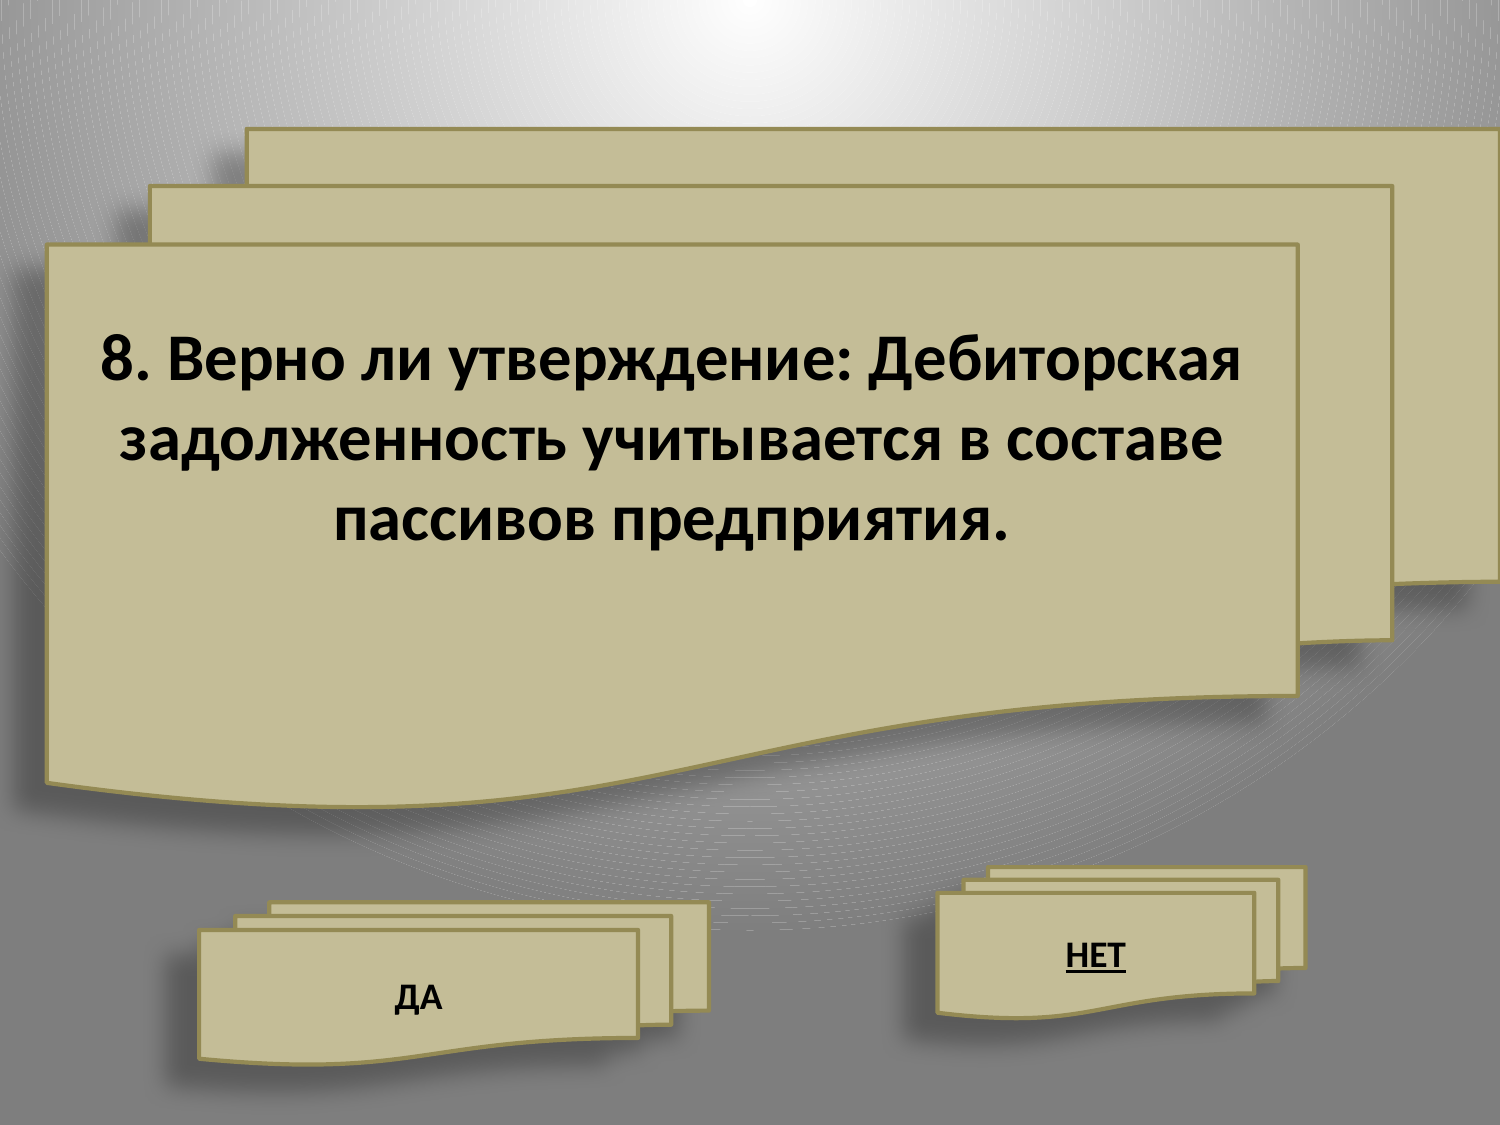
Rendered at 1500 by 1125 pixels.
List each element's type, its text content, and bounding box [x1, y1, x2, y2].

text_box НЕТ [935, 865, 1308, 1021]
text_box ДА [197, 900, 712, 1067]
text_box 8. Верно ли утверждение: Дебиторская задолженность учитывается в составе пассивов предприятия. [44, 126, 1500, 810]
